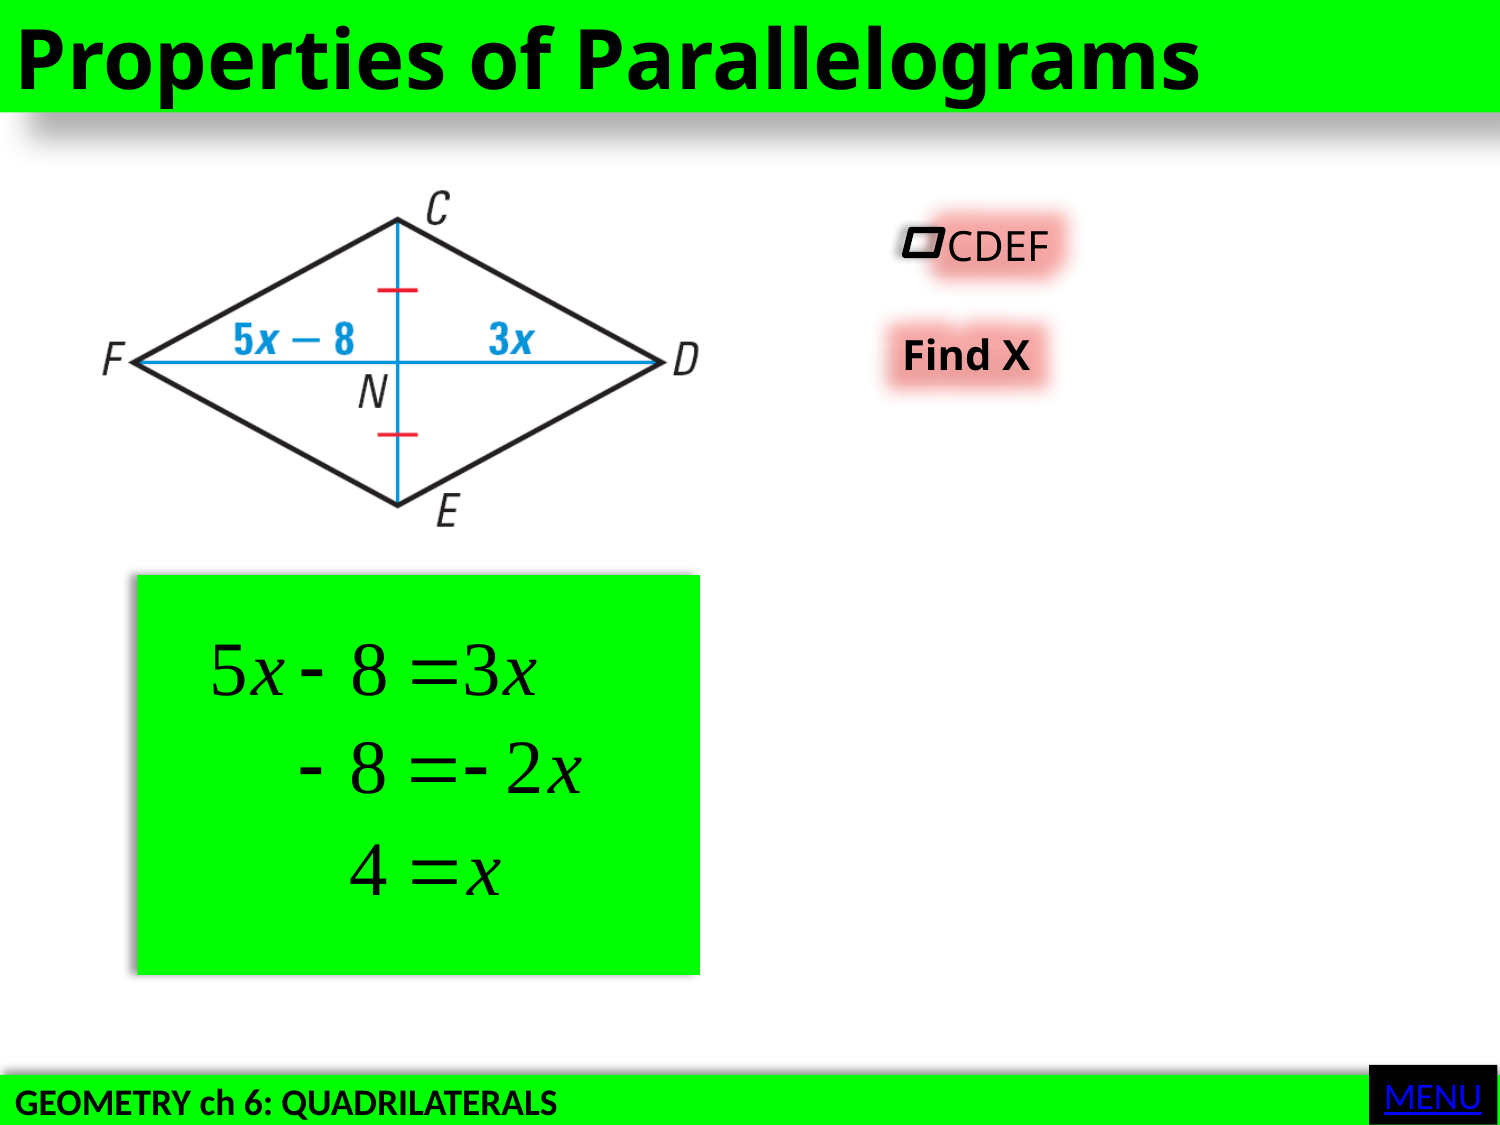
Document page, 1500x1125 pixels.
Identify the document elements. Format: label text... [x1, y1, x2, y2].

text_box Find X [887, 321, 1250, 387]
text_box GEOMETRY ch 6: QUADRILATERALS [0, 1073, 1369, 1125]
text_box MENU [1369, 1064, 1498, 1125]
text_box CDEF [899, 212, 1113, 278]
text_box [136, 573, 701, 977]
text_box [199, 624, 553, 715]
picture [99, 187, 711, 529]
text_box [286, 722, 601, 813]
text_box [903, 228, 945, 257]
text_box Properties of Parallelograms [0, 0, 1500, 114]
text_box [337, 824, 517, 915]
